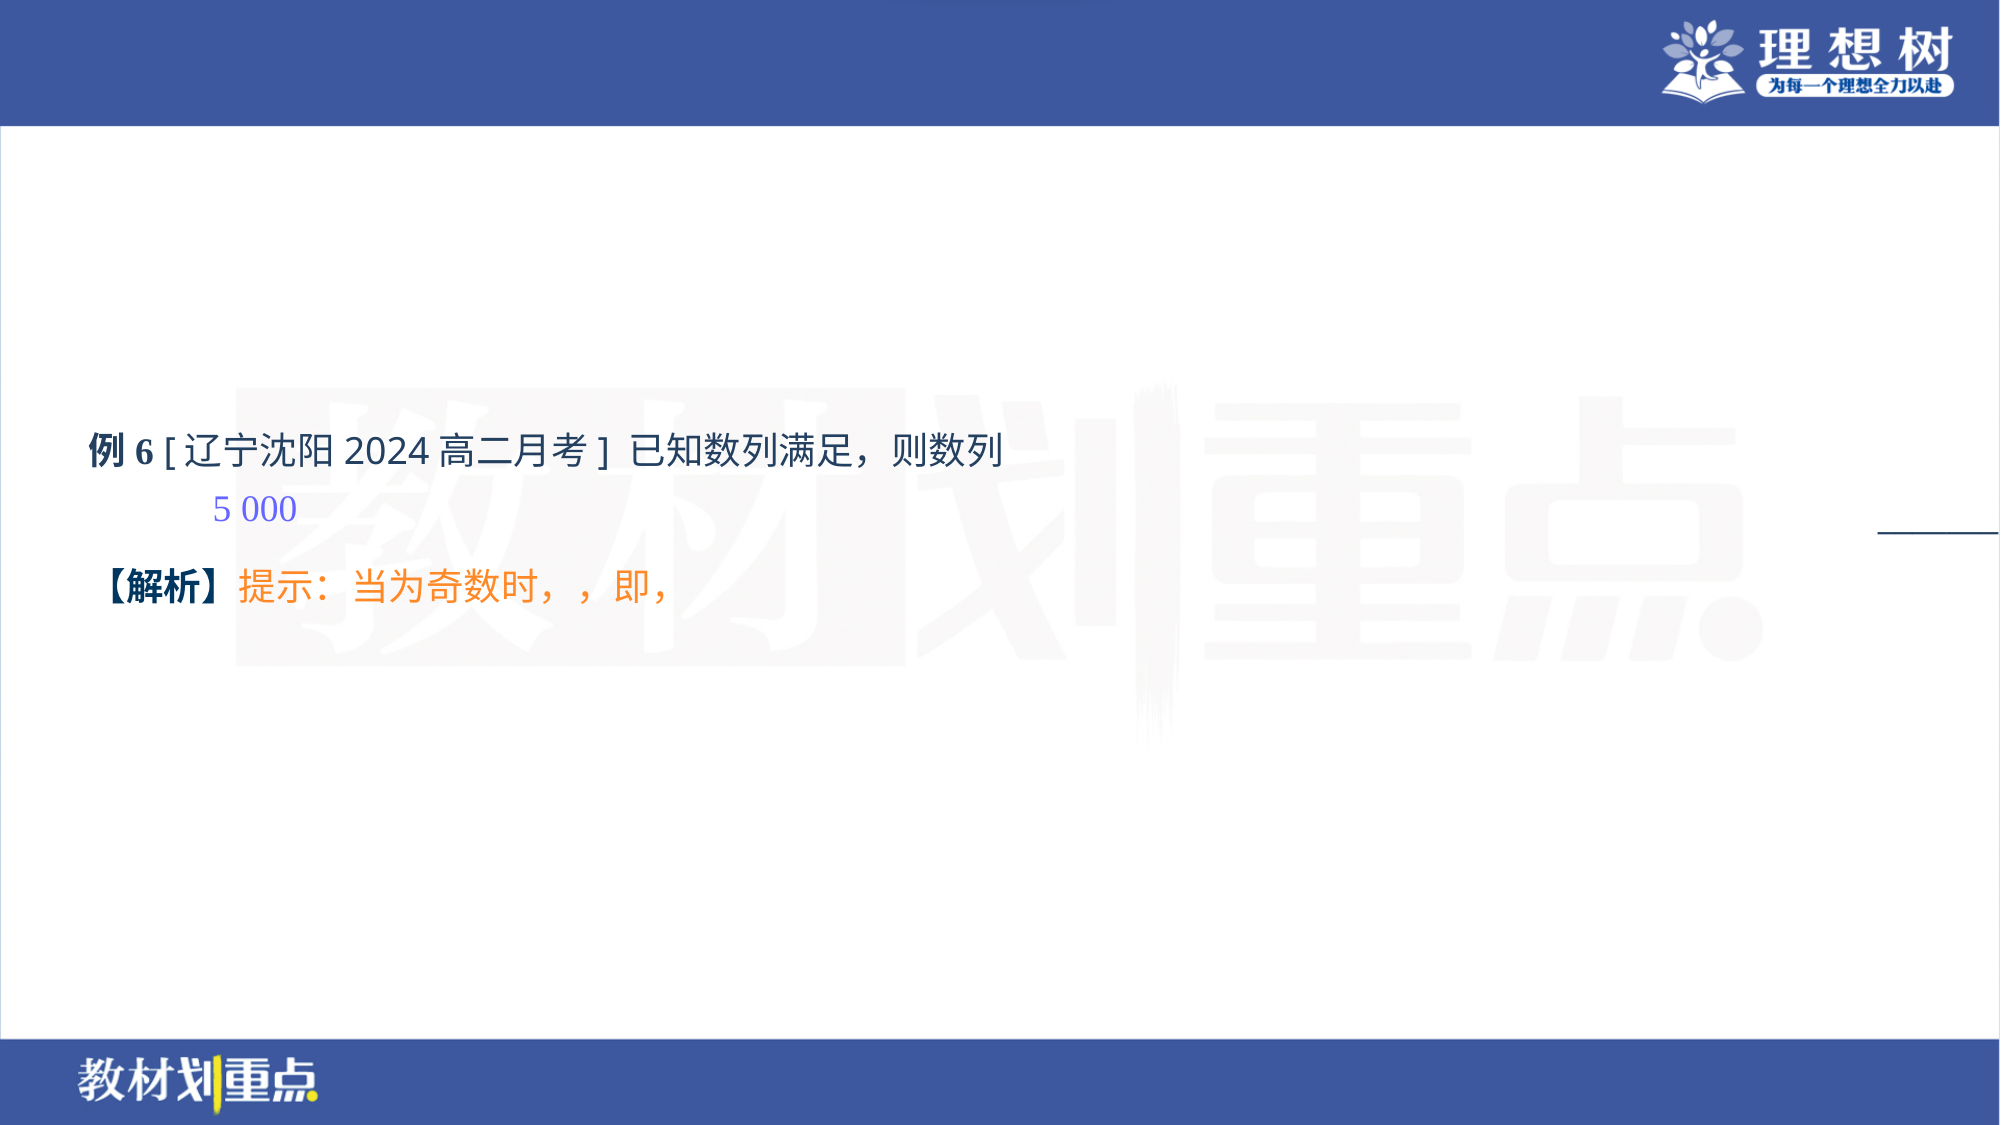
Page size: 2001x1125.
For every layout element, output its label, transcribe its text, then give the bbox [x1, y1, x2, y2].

picture [0, 0, 2000, 1125]
text_box 5 000 [194, 463, 316, 522]
